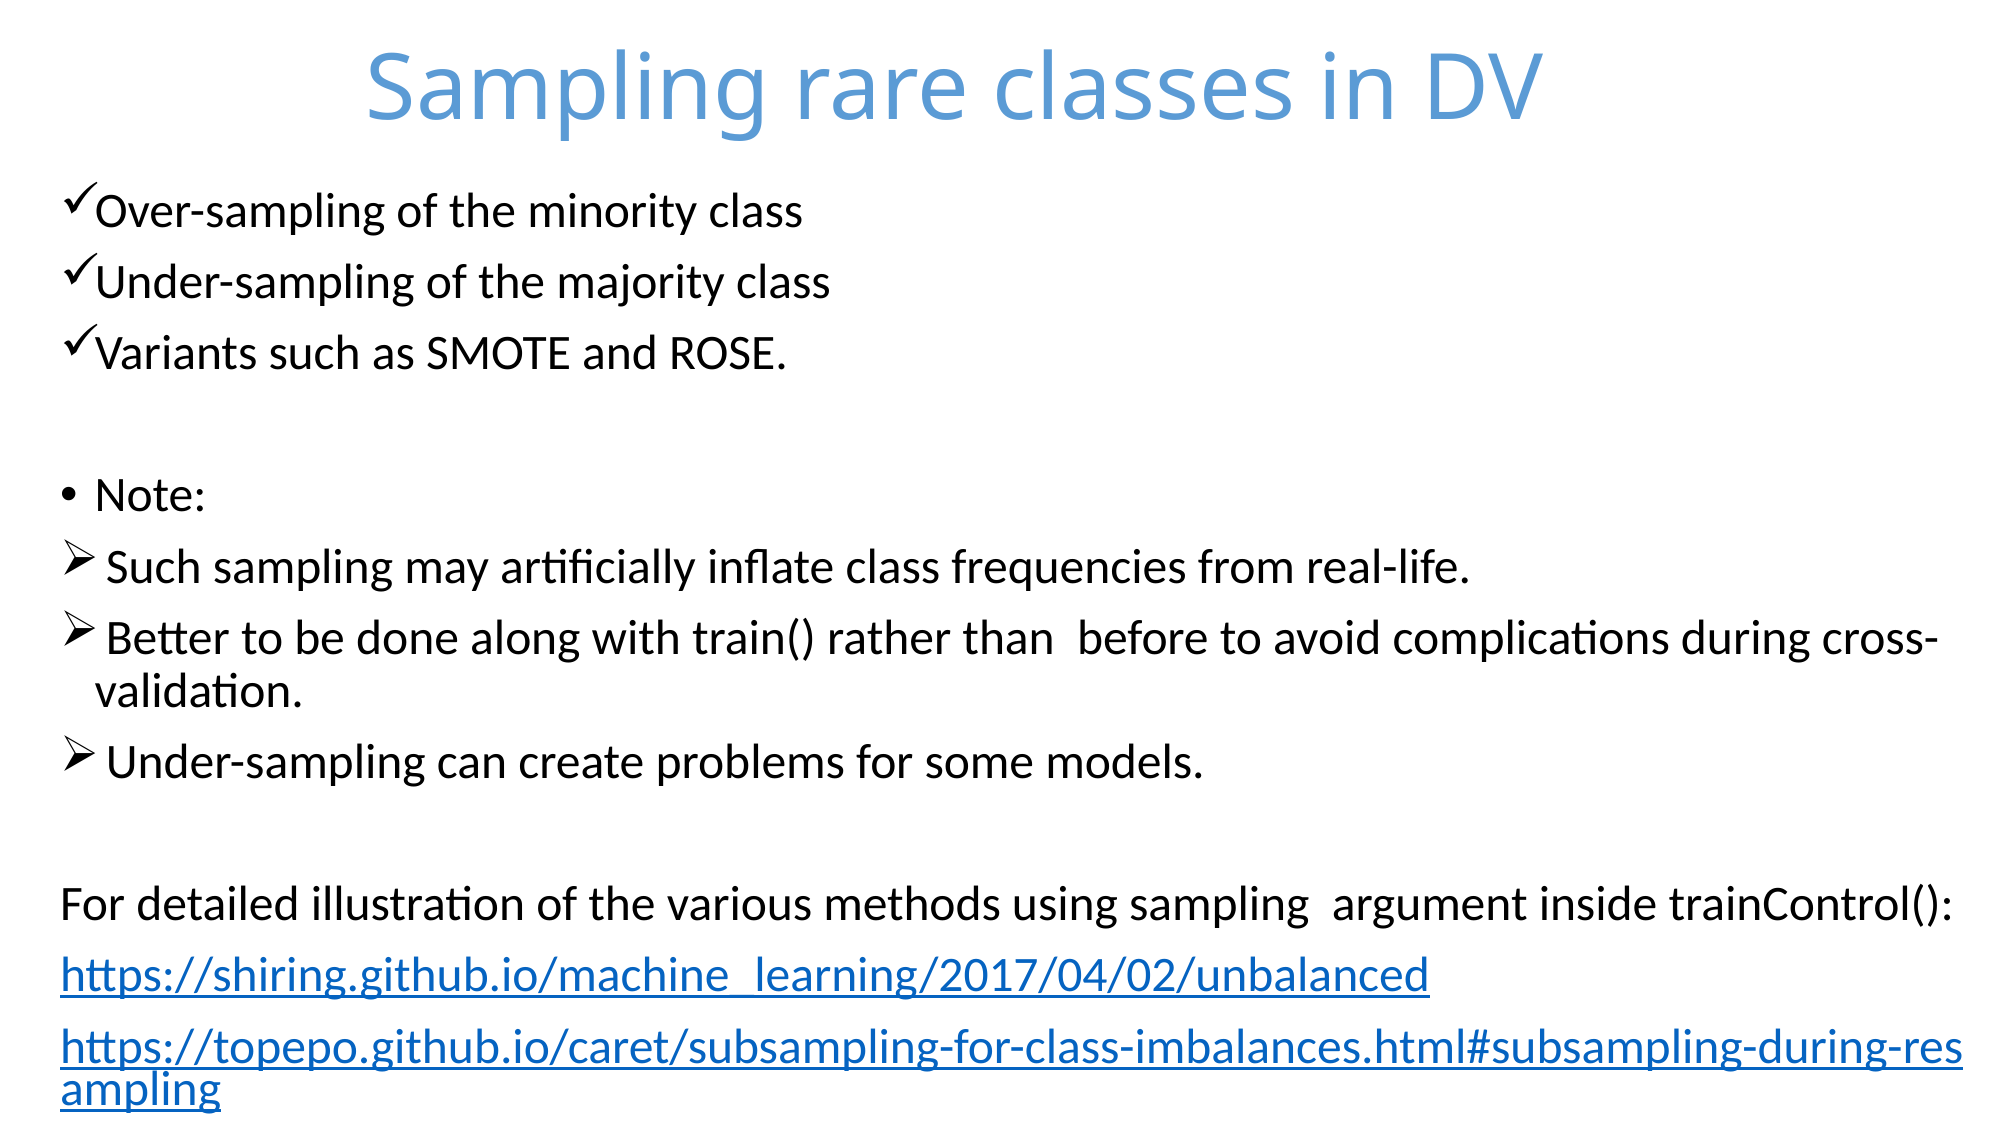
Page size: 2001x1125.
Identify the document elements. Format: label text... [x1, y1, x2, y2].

list Over-sampling of the minority class Under-sampling of the majority class Variants such as SMOTE and ROSE. Note: Such sampling may artificially inflate class frequencies from real-life. Better to be done along with train() rather than before to avoid complications during cross-validation. Under-sampling can create problems for some models. For detailed illustration of the various methods using sampling argument inside trainControl(): https://shiring.github.io/machine_learning/2017/04/02/unbalanced https://topepo.github.io/caret/subsampling-for-class-imbalances.html#subsampling-during-resampling [45, 177, 1986, 1125]
title Sampling rare classes in DV [93, 0, 1819, 177]
